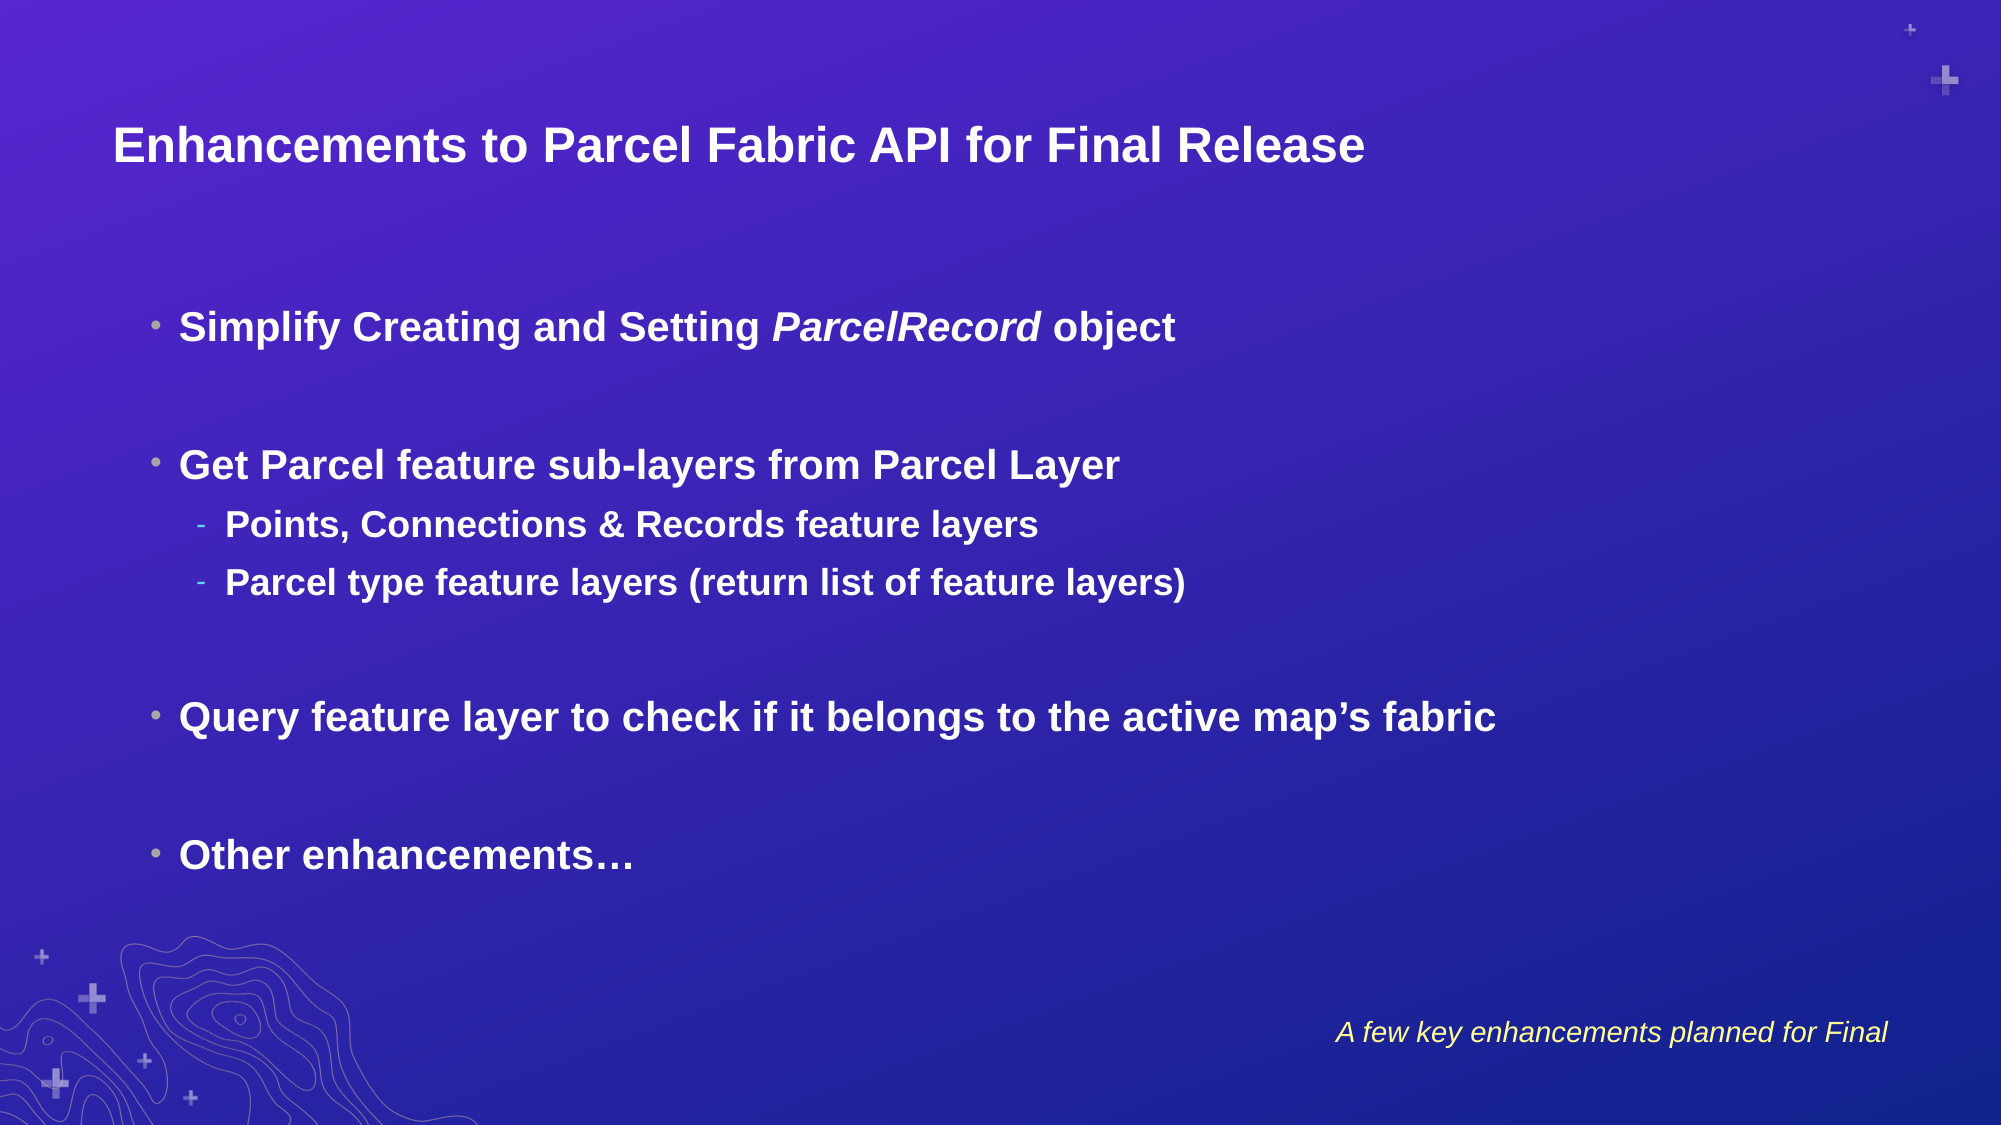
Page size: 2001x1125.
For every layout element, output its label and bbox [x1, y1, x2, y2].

text_box [0, 0, 2000, 1125]
